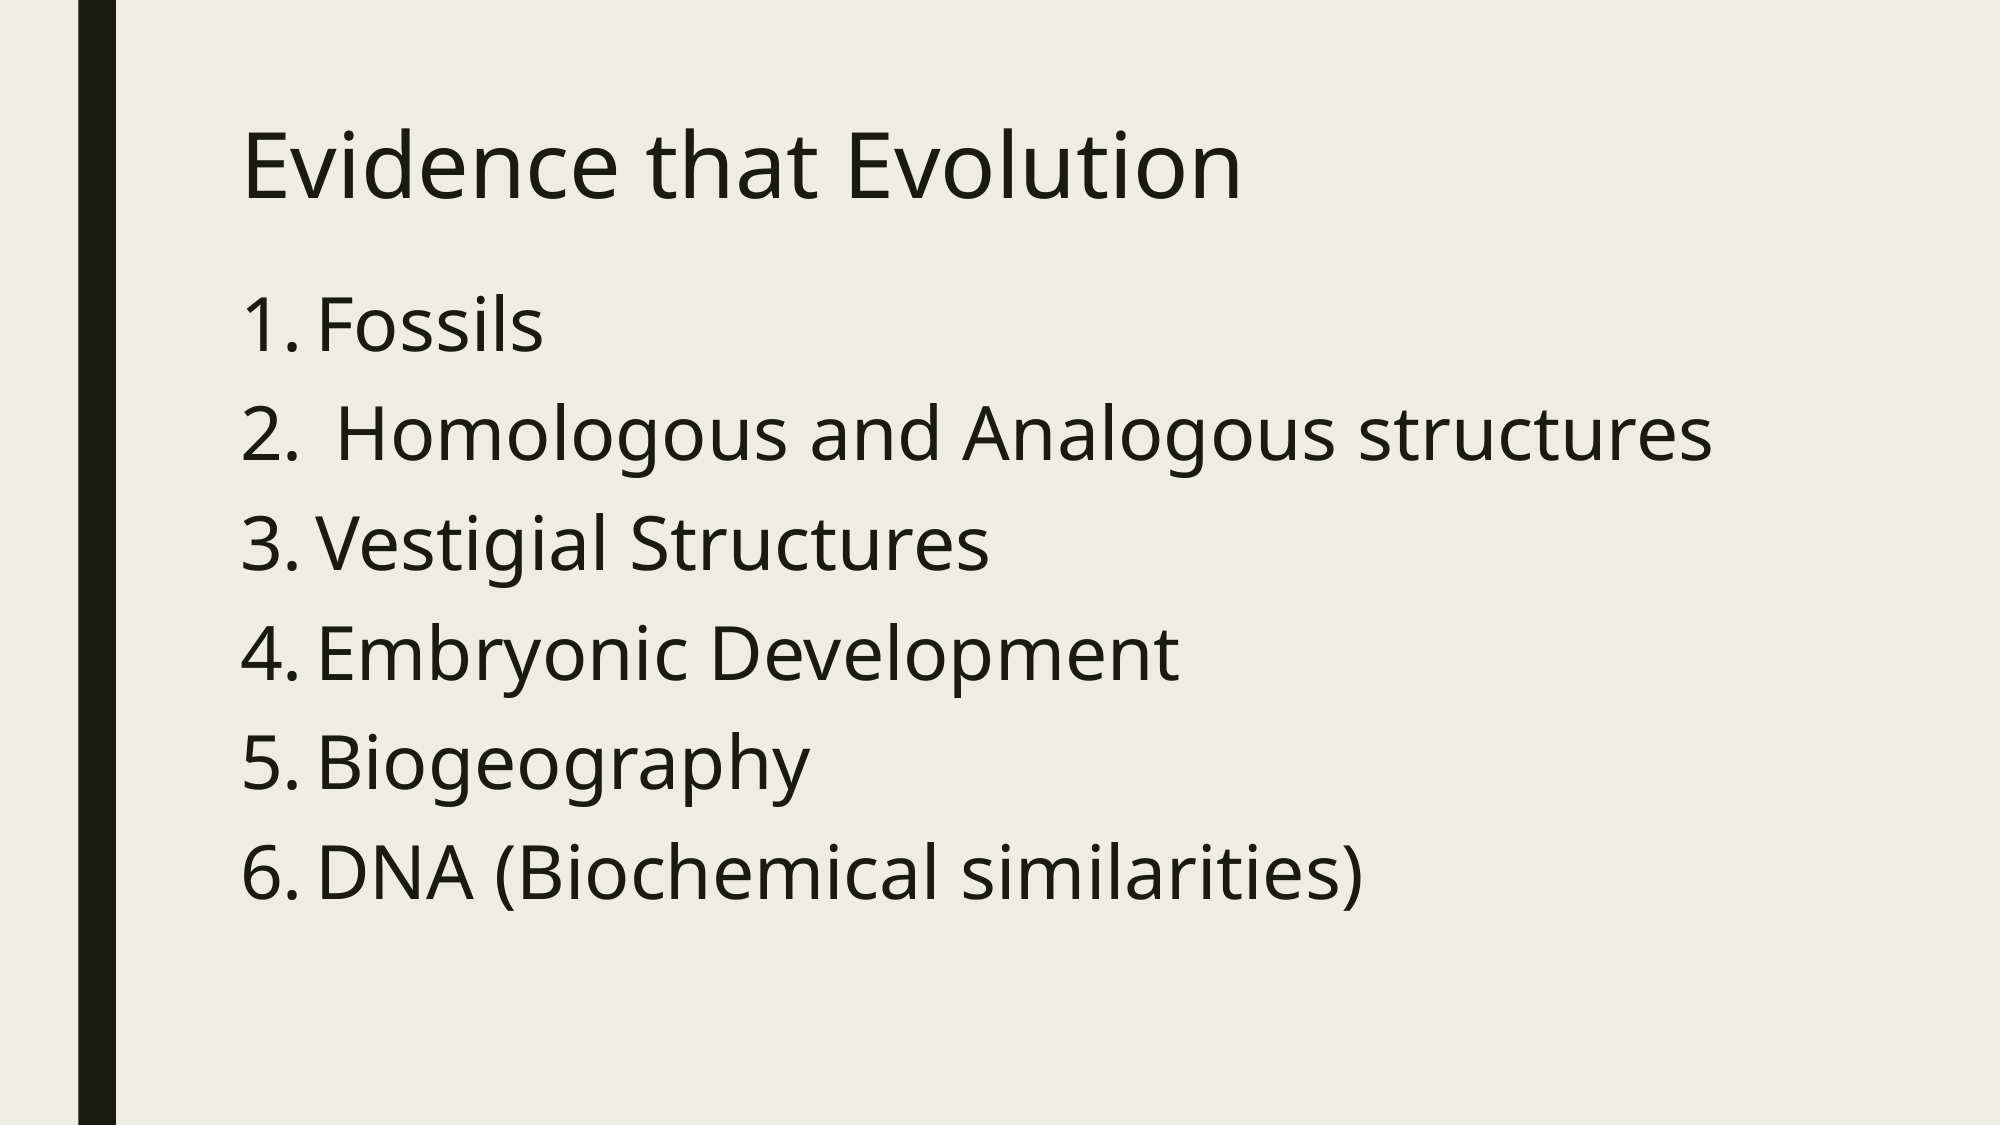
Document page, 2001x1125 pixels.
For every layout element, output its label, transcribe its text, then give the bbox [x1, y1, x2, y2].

title Evidence that Evolution [225, 112, 1800, 276]
list Fossils Homologous and Analogous structures Vestigial Structures Embryonic Development Biogeography DNA (Biochemical similarities) [225, 276, 1800, 963]
